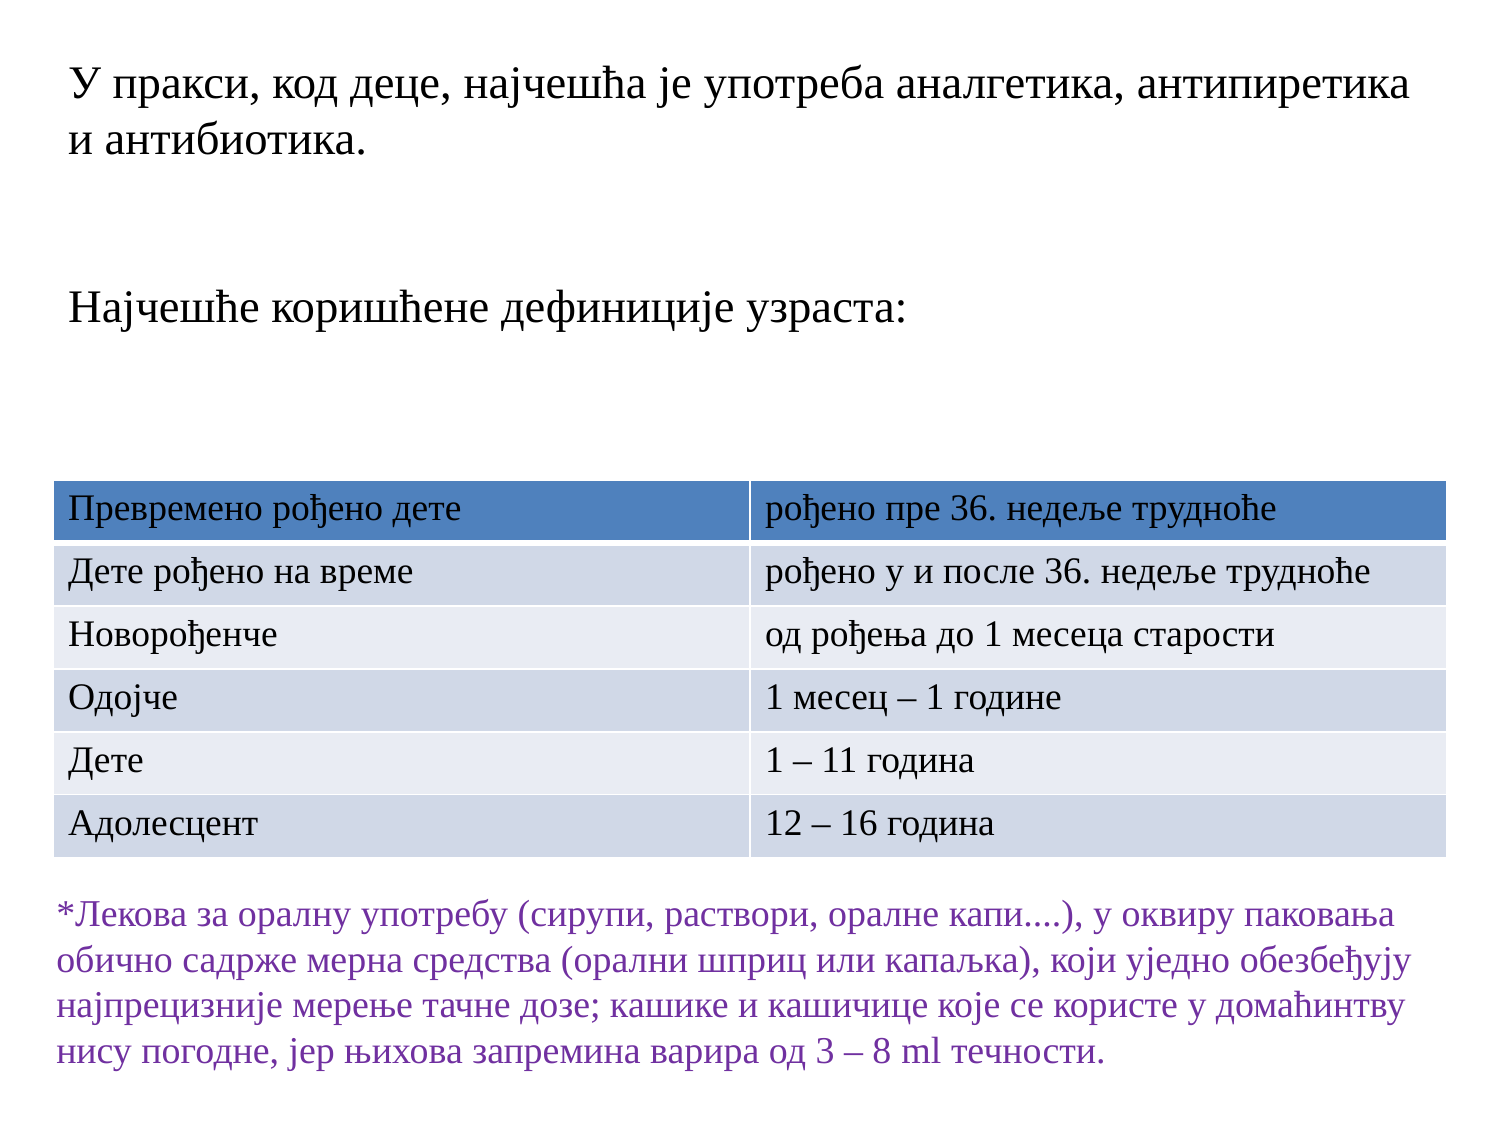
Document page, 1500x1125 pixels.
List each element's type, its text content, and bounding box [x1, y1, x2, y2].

table_cell 1 месец – 1 године [751, 670, 1446, 731]
table_cell Одојче [54, 670, 749, 731]
table_cell 1 – 11 година [751, 733, 1446, 794]
title У пракси, код деце, најчешћа је употреба аналгетика, антипиретика и антибиотика. Најчешће коришћене дефиниције узраста: [53, 42, 1459, 398]
table_cell Адолесцент [54, 795, 749, 857]
table_cell Дете [54, 733, 749, 794]
table_header Превремено рођено дете [54, 481, 749, 540]
table_cell од рођења до 1 месеца старости [751, 607, 1446, 668]
table_header рођено пре 36. недеље трудноће [751, 481, 1446, 540]
table_cell 12 – 16 година [751, 795, 1446, 857]
table_cell Дете рођено на време [54, 546, 749, 605]
table_cell рођено у и после 36. недеље трудноће [751, 546, 1446, 605]
table_cell Новорођенче [54, 607, 749, 668]
subtitle *Лекова за оралну употребу (сирупи, раствори, оралне капи....), у оквиру паковања обично садрже мерна средства (орални шприц или капаљка), који уједно обезбеђују најпрецизније мерење тачне дозе; кашике и кашичице које се користе у домаћинтву нису погодне, јер њихова запремина варира од 3 – 8 ml течности. [41, 881, 1459, 1083]
